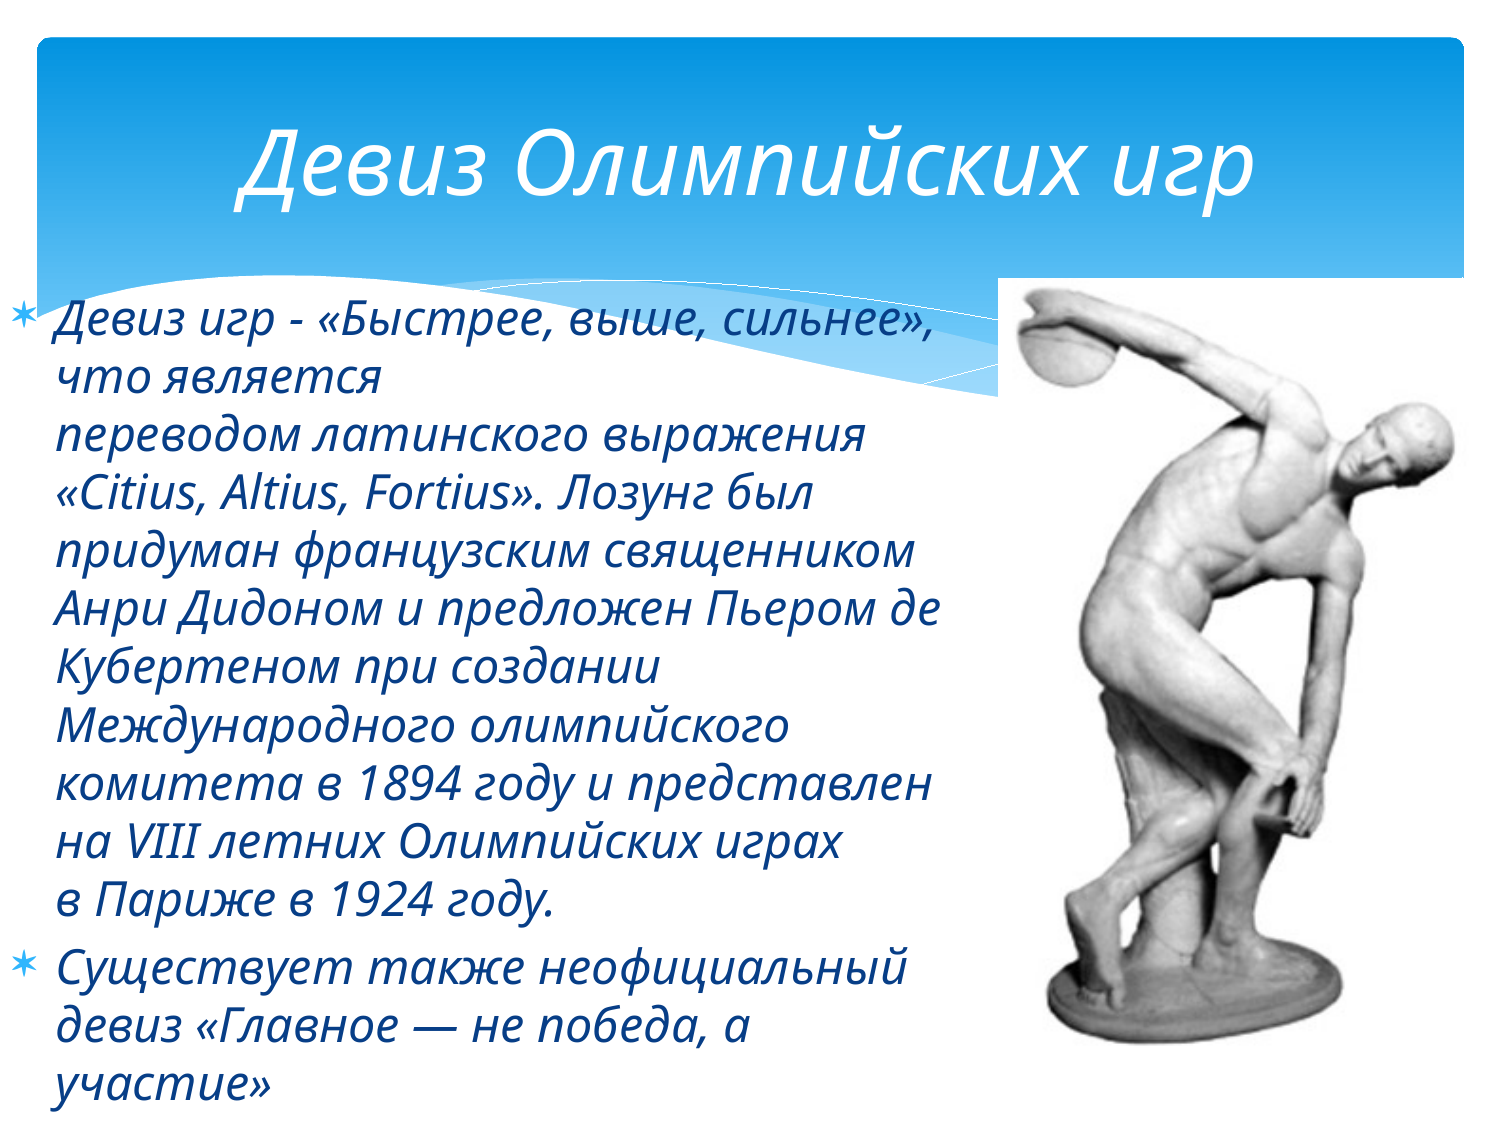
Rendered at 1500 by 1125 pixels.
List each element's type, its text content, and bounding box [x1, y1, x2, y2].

title Девиз Олимпийских игр [75, 55, 1425, 261]
list Девиз игр - «Быстрее, выше, сильнее», что является переводом латинского выражения «Citius, Altius, Fortius». Лозунг был придуман французским священником Анри Дидоном и предложен Пьером де Кубертеном при создании Международного олимпийского комитета в 1894 году и представлен на VIII летних Олимпийских играх в Париже в 1924 году. Существует также неофициальный девиз «Главное — не победа, а участие» [0, 278, 987, 1125]
picture [997, 278, 1472, 1053]
